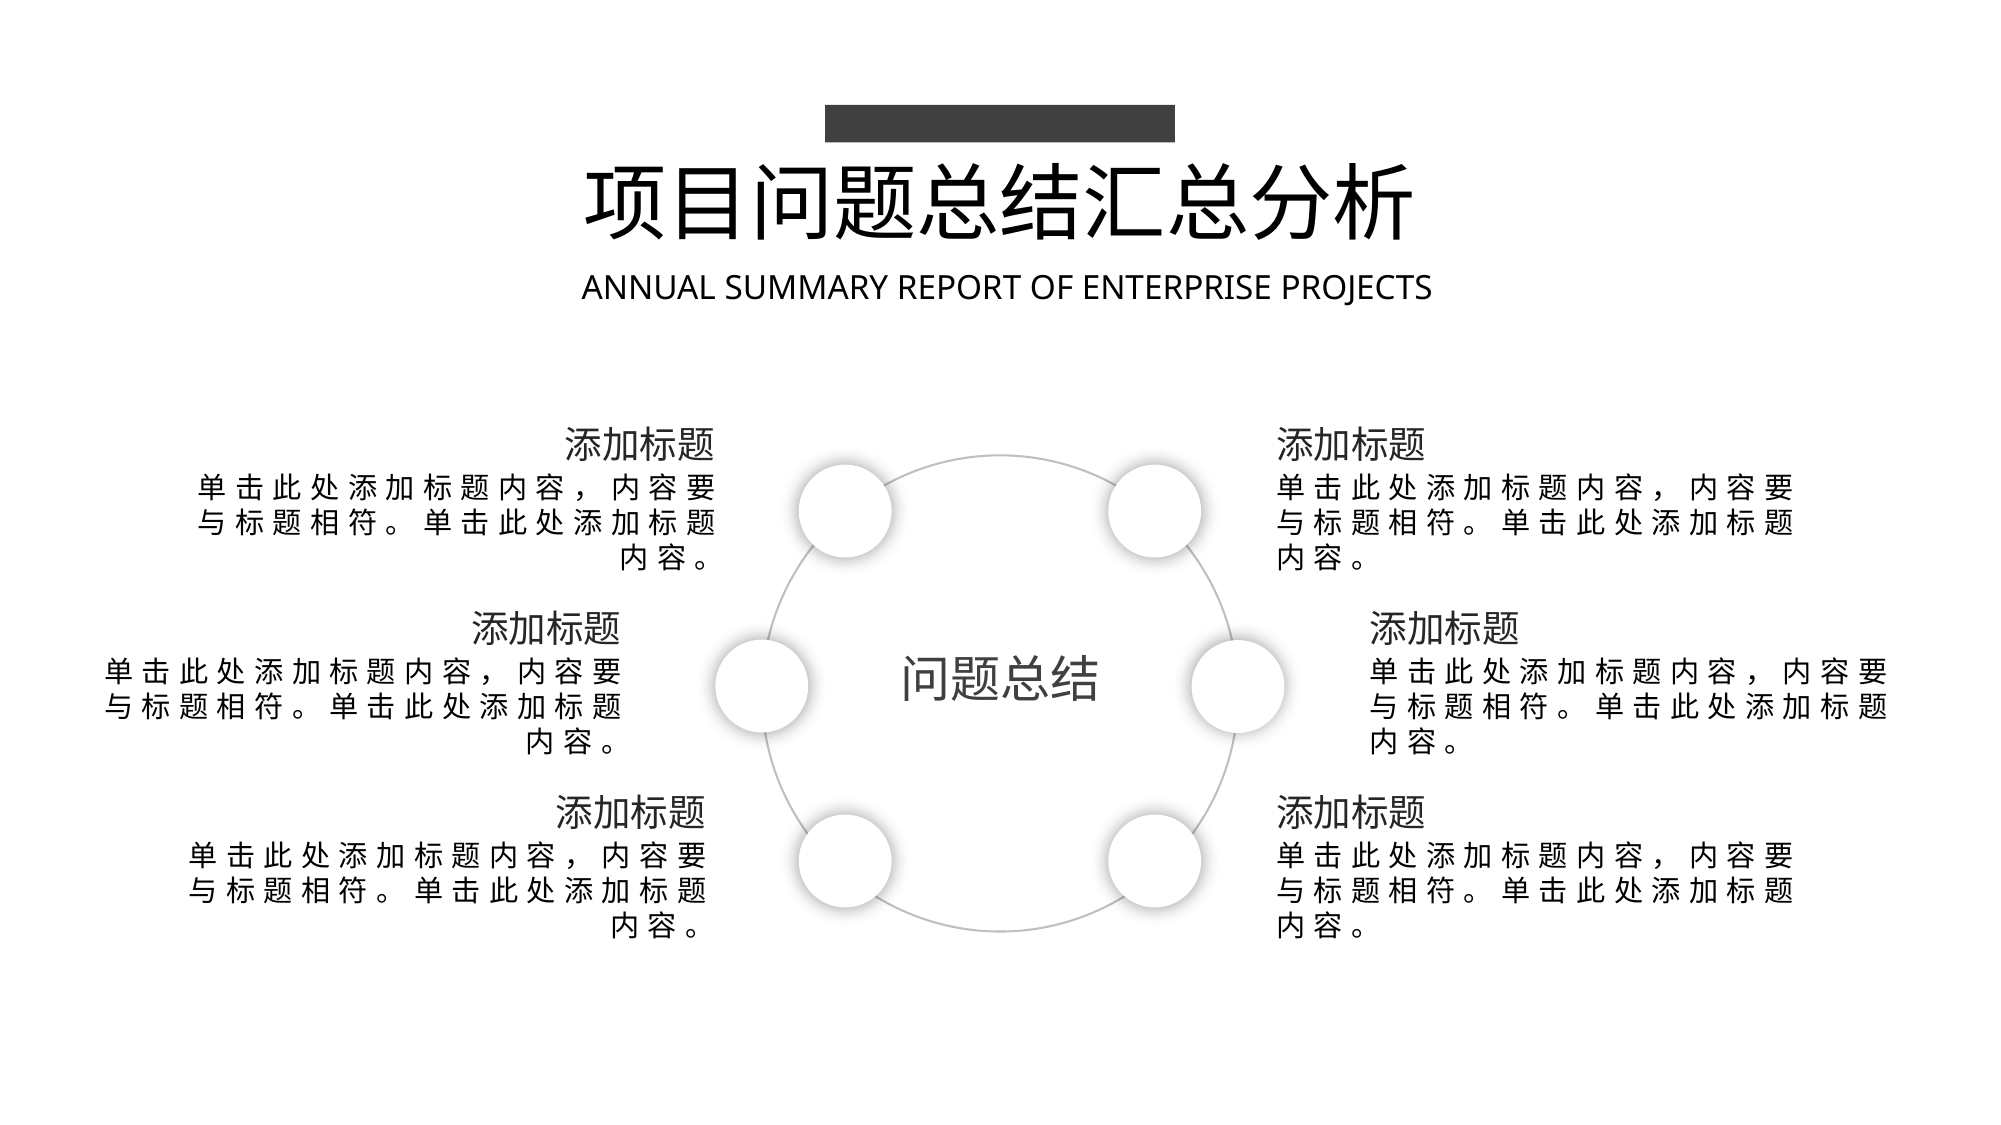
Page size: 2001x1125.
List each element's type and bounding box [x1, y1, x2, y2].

text_box [149, 781, 730, 952]
text_box [520, 142, 1480, 315]
text_box [824, 104, 1176, 142]
text_box [1261, 413, 1842, 584]
text_box [1261, 781, 1842, 952]
text_box [715, 455, 1285, 932]
text_box [1355, 597, 1936, 768]
text_box [158, 413, 739, 584]
text_box [64, 597, 645, 768]
